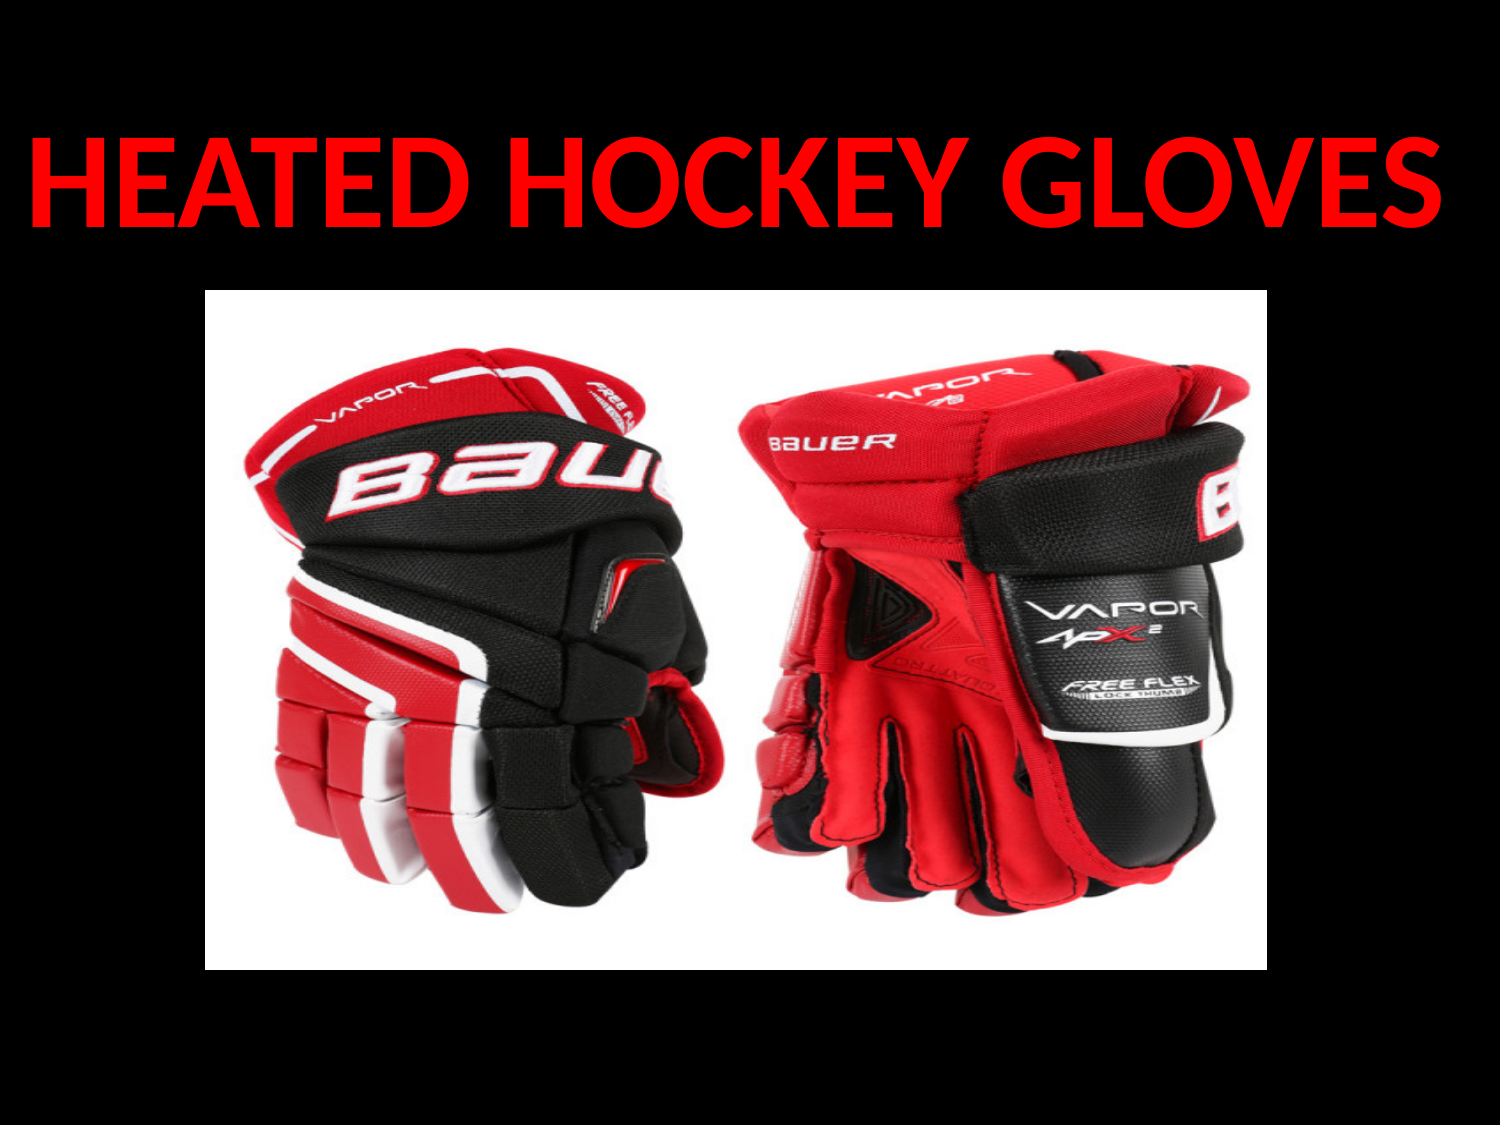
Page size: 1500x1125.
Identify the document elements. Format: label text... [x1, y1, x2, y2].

title Heated hockey gloves [0, 53, 1500, 291]
picture [205, 290, 1267, 970]
